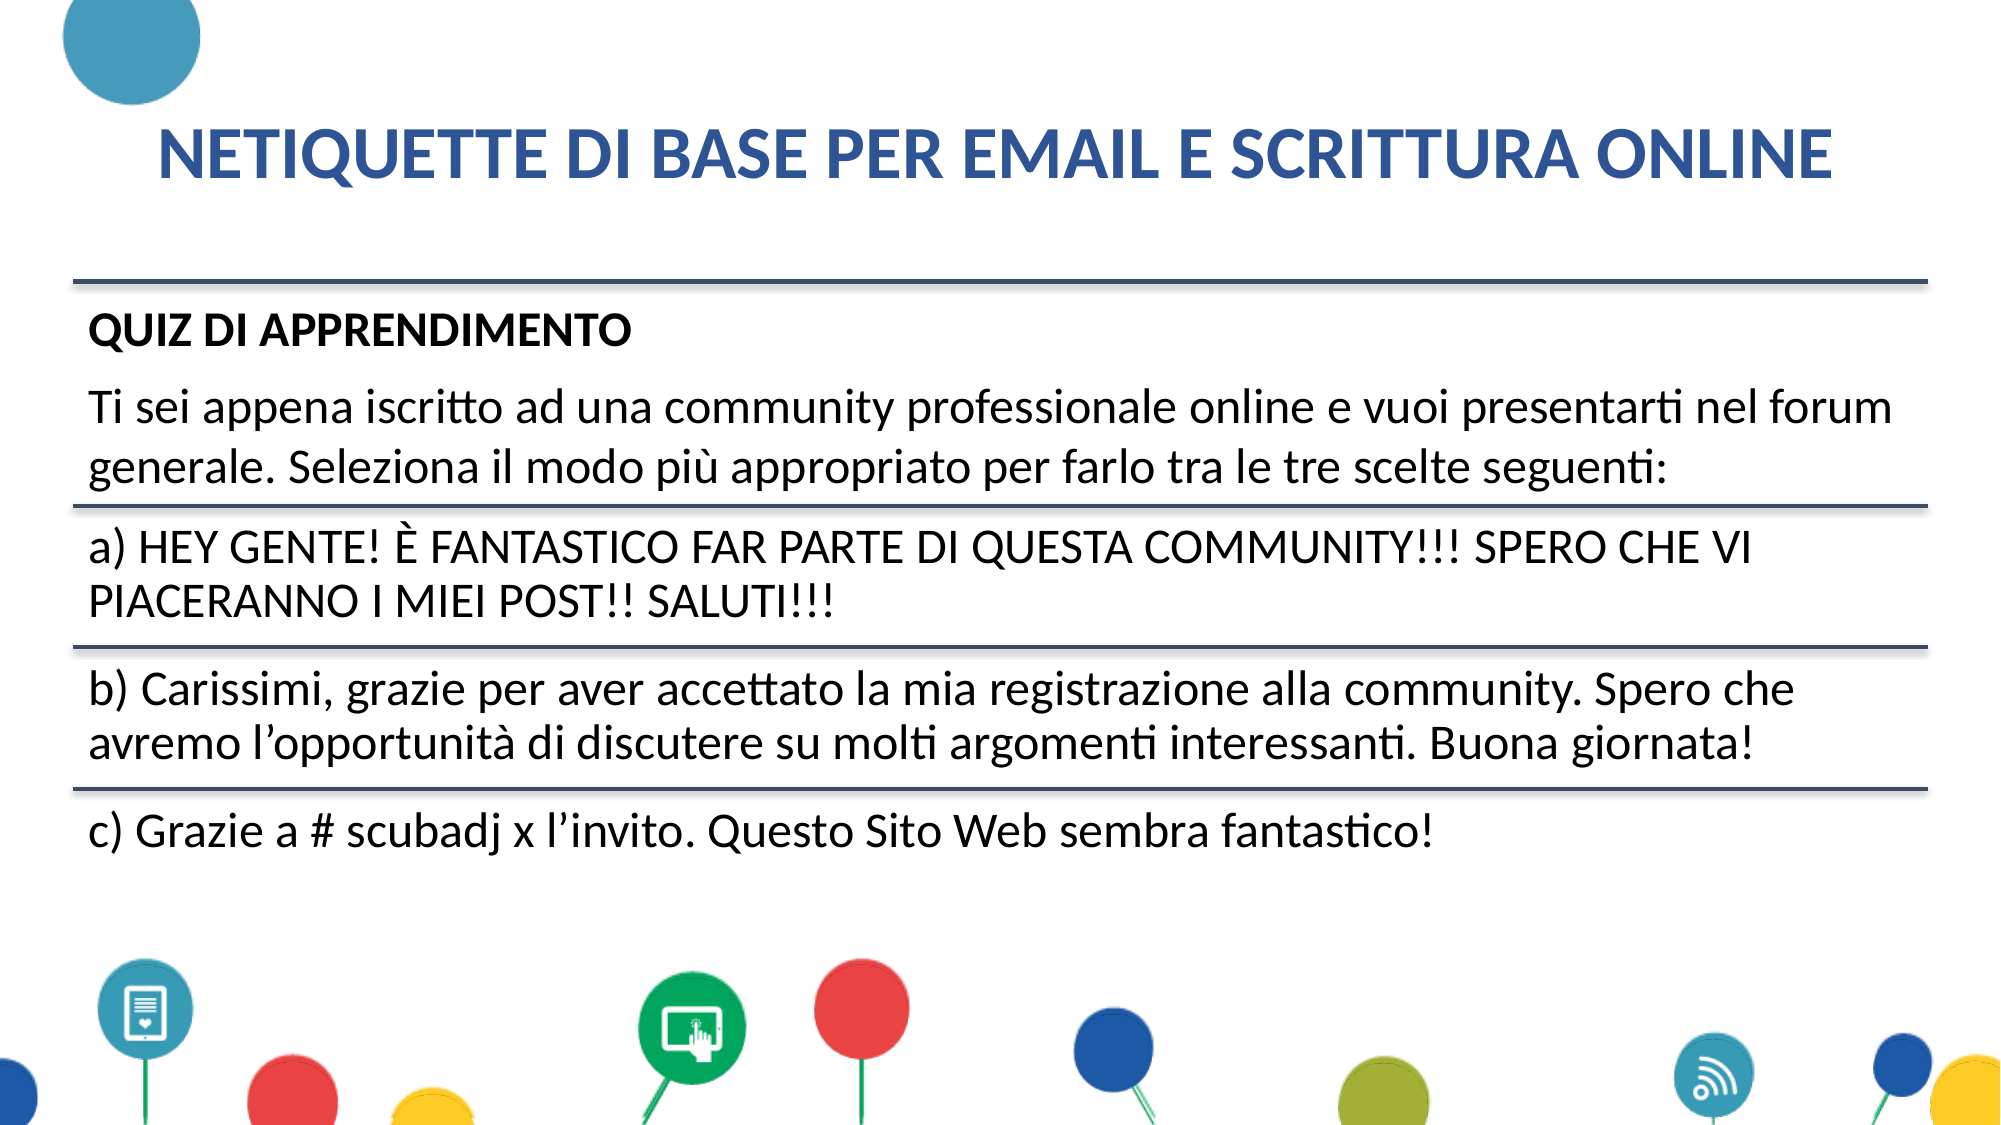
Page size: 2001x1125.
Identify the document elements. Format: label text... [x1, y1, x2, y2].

title Netiquette di base per email e scrittura online [137, 45, 1863, 264]
picture [0, 0, 2001, 1125]
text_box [73, 281, 1929, 931]
